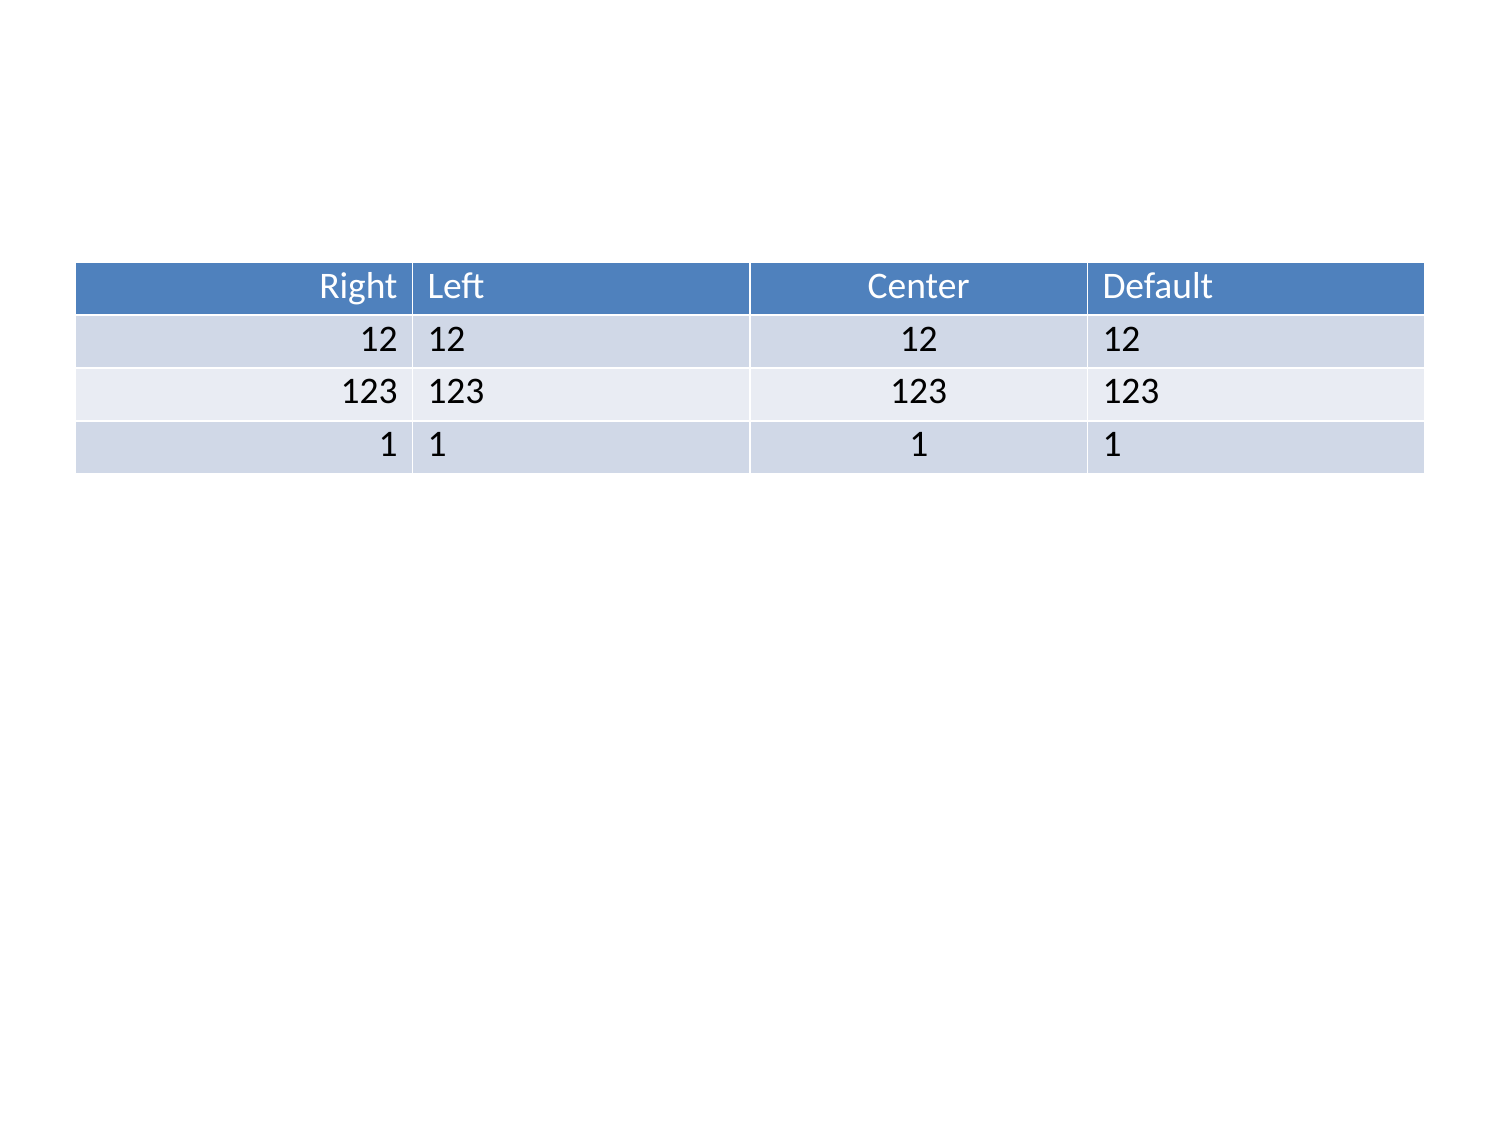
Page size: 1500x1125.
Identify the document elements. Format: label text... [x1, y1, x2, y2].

table_cell 1 [413, 422, 749, 473]
table_cell 1 [751, 422, 1087, 473]
table_header Center [751, 263, 1087, 314]
table_cell 1 [1088, 422, 1424, 473]
table_header Right [76, 263, 412, 314]
table_cell 12 [751, 316, 1087, 367]
table_cell 123 [751, 369, 1087, 420]
table_header Left [413, 263, 749, 314]
table_cell 123 [76, 369, 412, 420]
table_cell 12 [76, 316, 412, 367]
table_cell 123 [1088, 369, 1424, 420]
table_cell 123 [413, 369, 749, 420]
table_cell 12 [1088, 316, 1424, 367]
table_header Default [1088, 263, 1424, 314]
table_cell 12 [413, 316, 749, 367]
table_cell 1 [76, 422, 412, 473]
